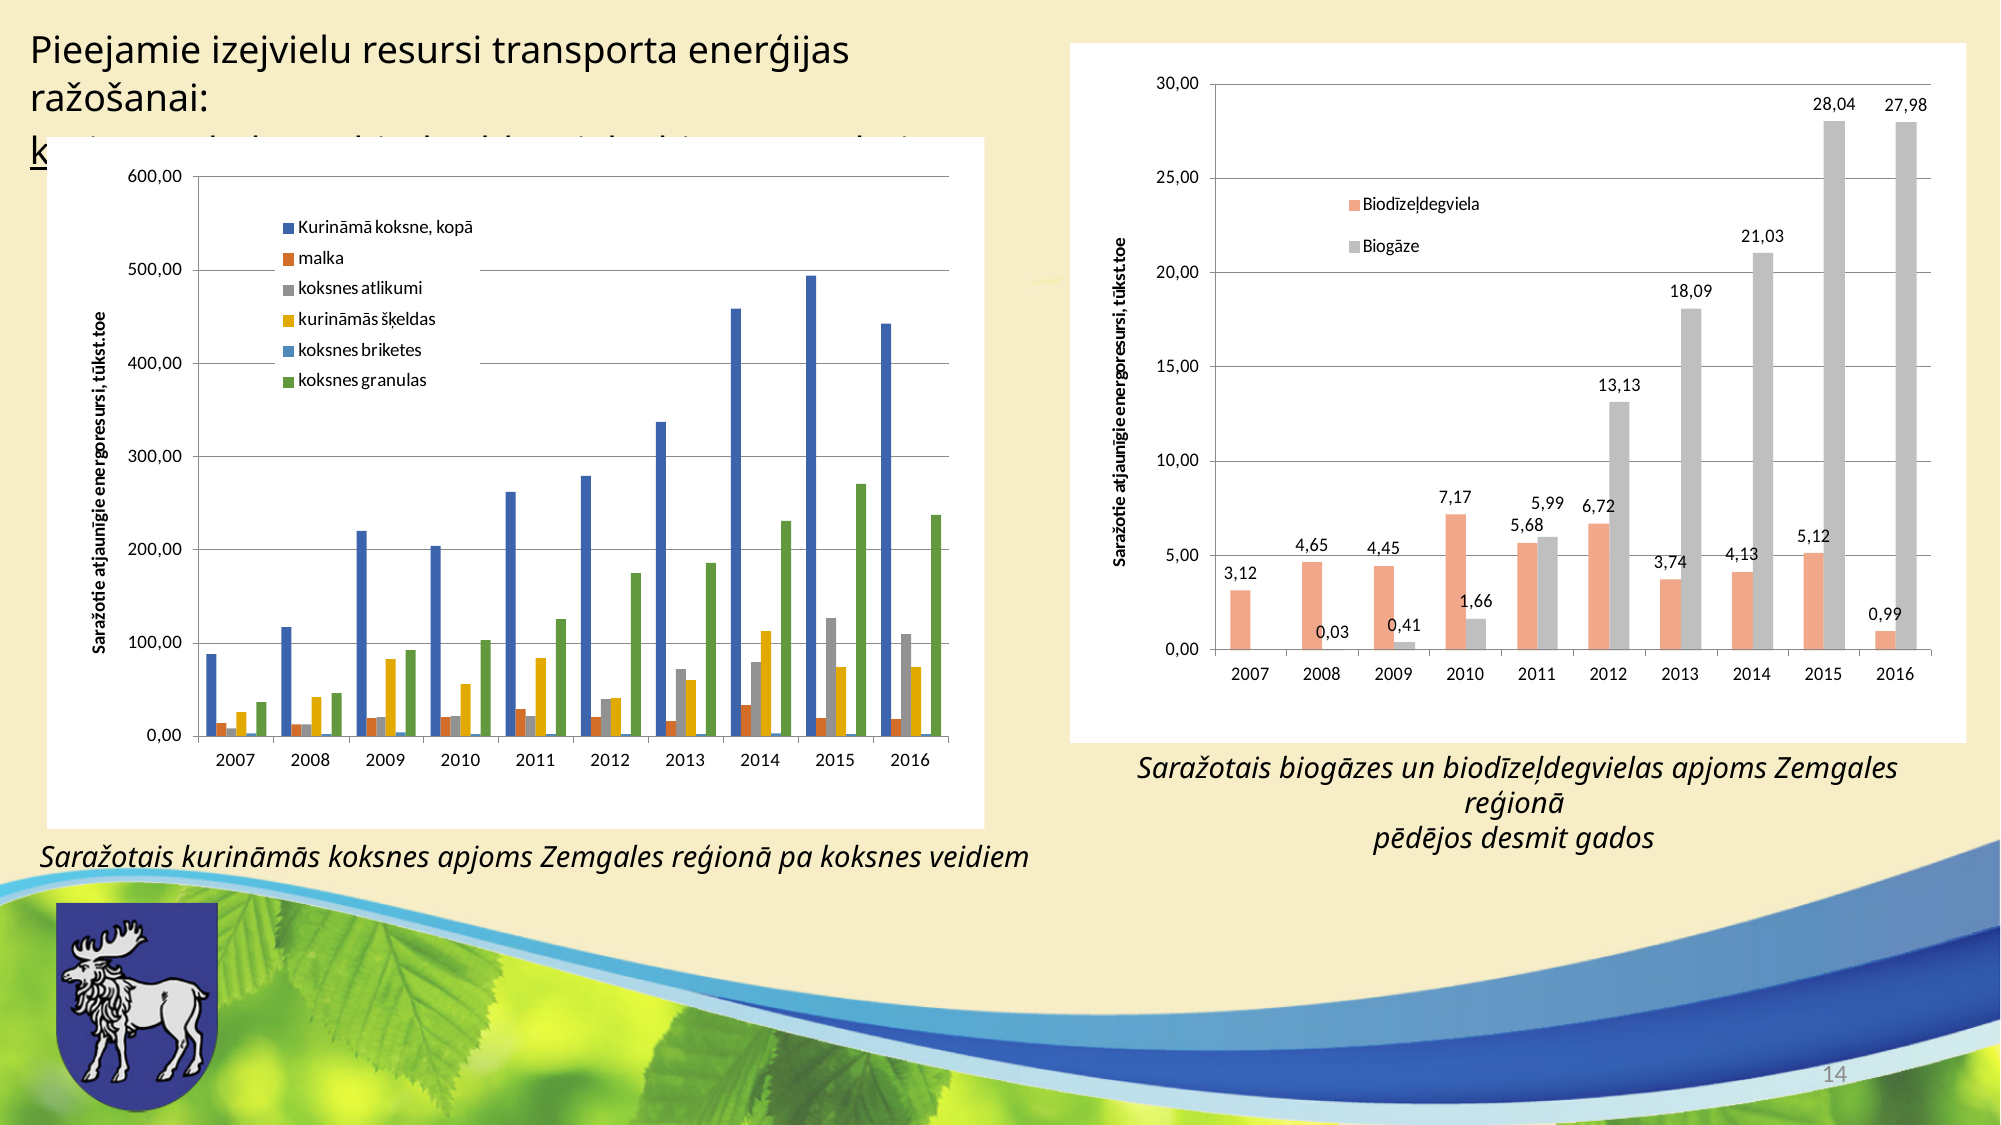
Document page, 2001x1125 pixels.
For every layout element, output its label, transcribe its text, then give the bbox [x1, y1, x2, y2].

picture [0, 0, 2001, 1125]
slide_number 14 [1412, 1042, 1863, 1103]
text_box Saražotais kurināmās koksnes apjoms Zemgales reģionā pa koksnes veidiem [0, 828, 1070, 881]
text_box Saražotais biogāzes un biodīzeļdegvielas apjoms Zemgales reģionā pēdējos desmit gados [1069, 743, 1967, 863]
text_box Pieejamie izejvielu resursi transporta enerģijas ražošanai: kurināmā koksne, biodīzeļdegviela, biogāze, salmi [0, 15, 1048, 179]
